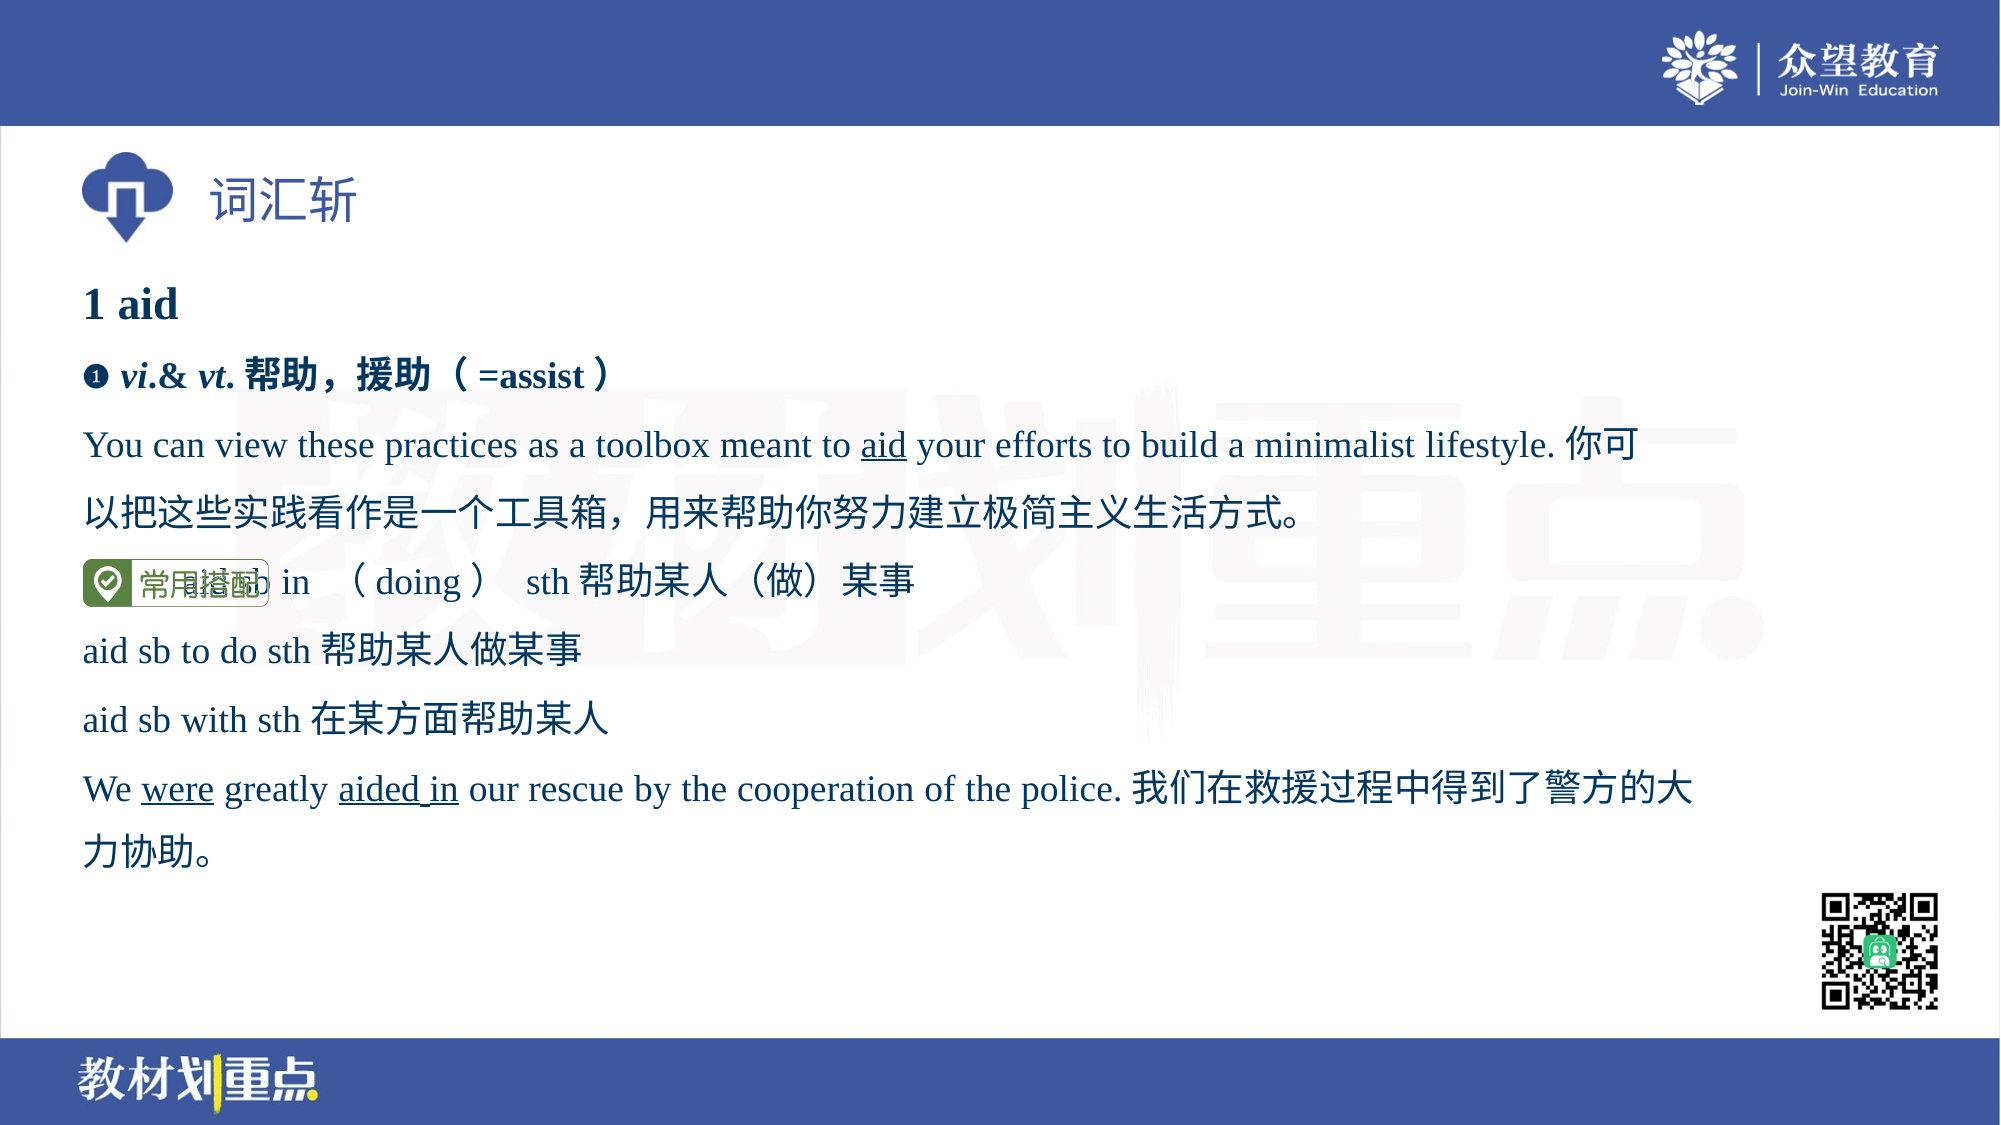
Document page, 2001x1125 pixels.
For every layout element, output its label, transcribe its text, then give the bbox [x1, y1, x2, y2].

text_box 1 aid [82, 247, 1817, 387]
picture [0, 0, 2000, 1125]
